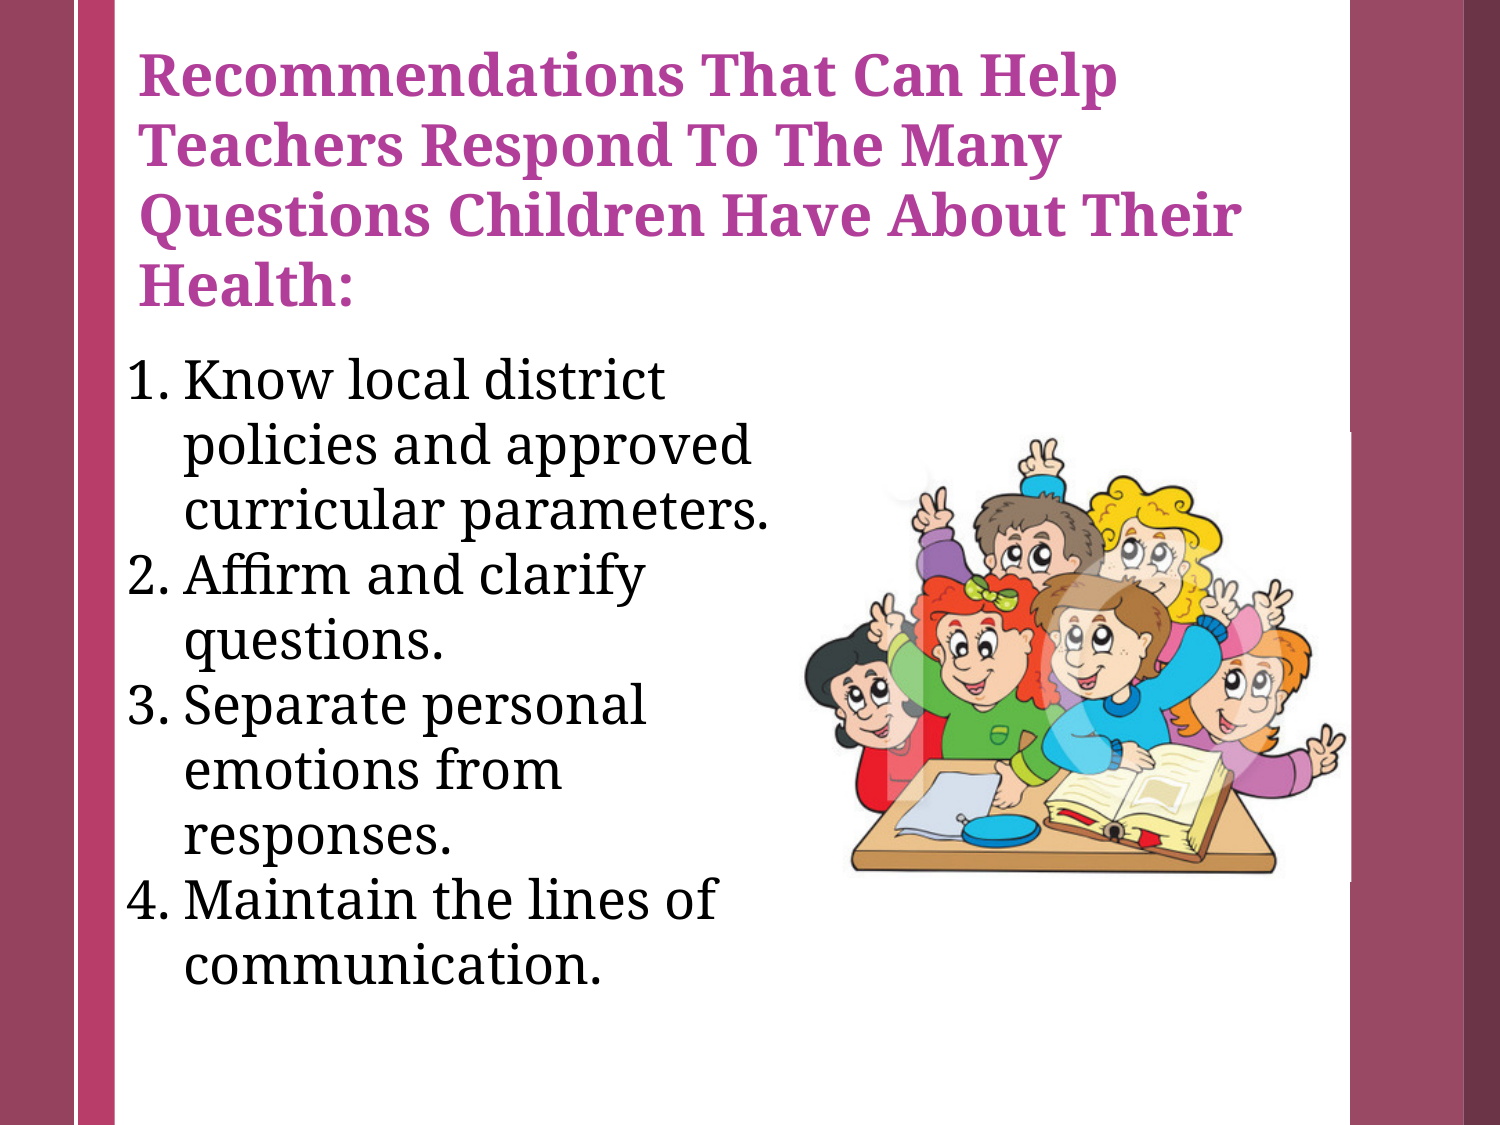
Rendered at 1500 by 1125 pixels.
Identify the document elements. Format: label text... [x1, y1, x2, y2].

picture [799, 432, 1352, 882]
text_box Recommendations That Can Help Teachers Respond To The Many Questions Children Have About Their Health: [123, 30, 1341, 326]
text_box Know local district policies and approved curricular parameters. Affirm and clarify questions. Separate personal emotions from responses. Maintain the lines of communication. [112, 338, 821, 1003]
